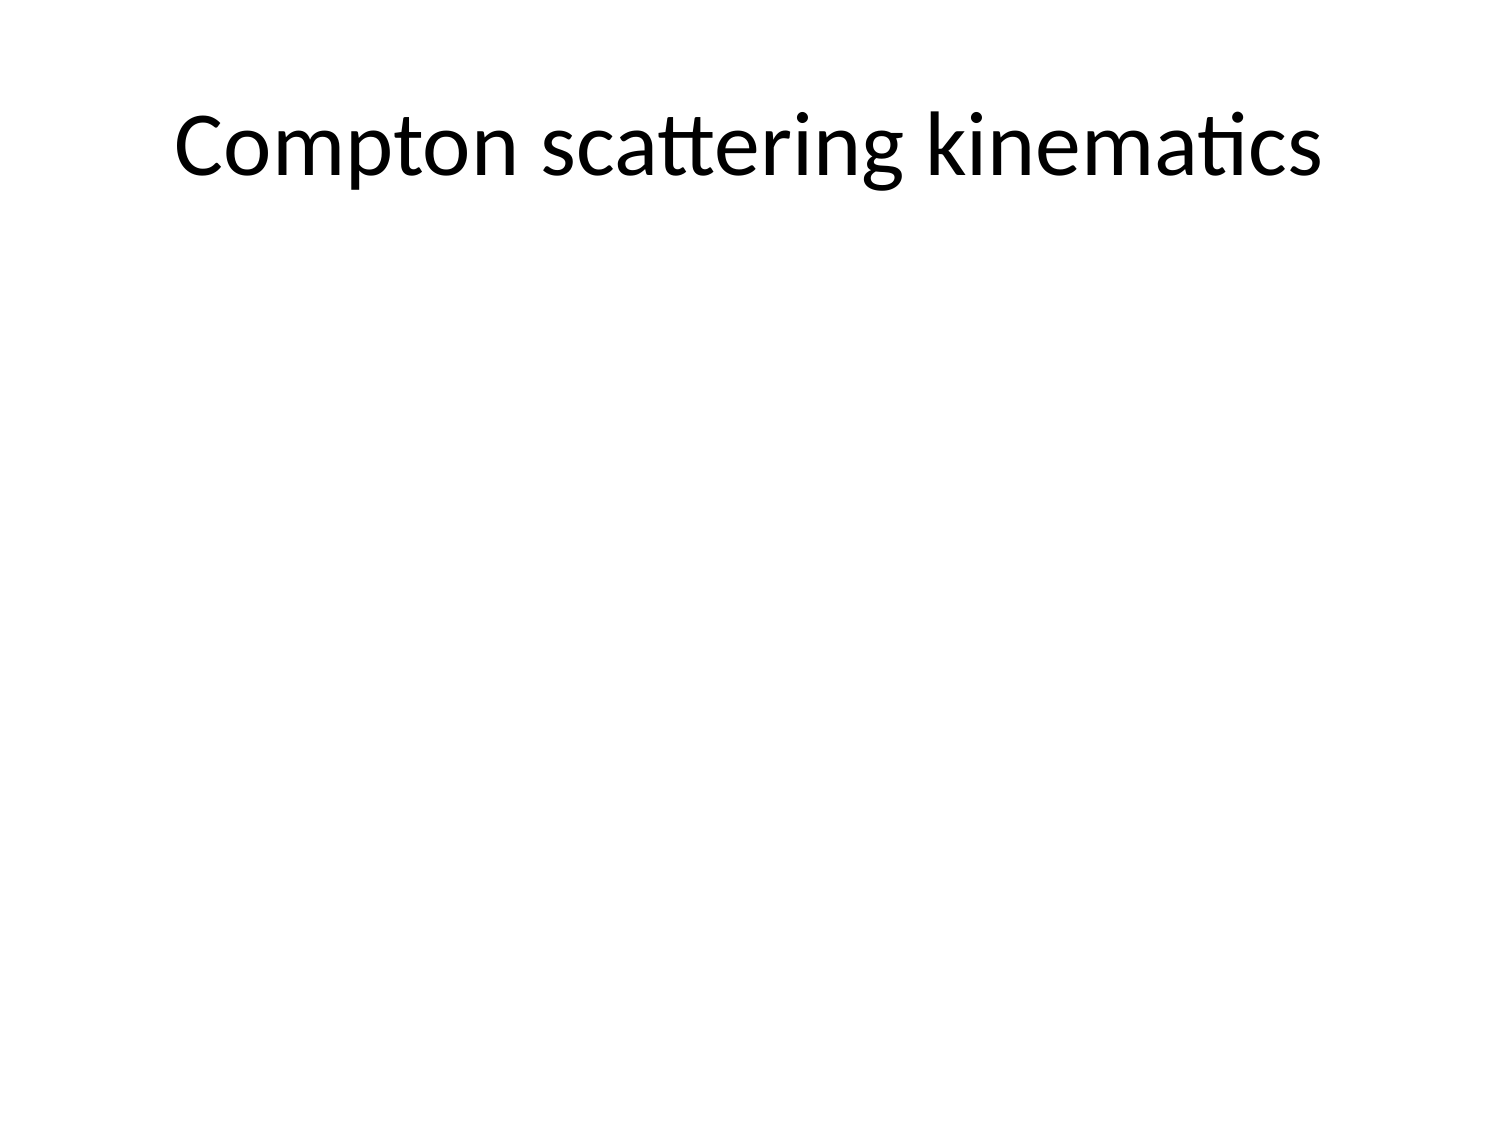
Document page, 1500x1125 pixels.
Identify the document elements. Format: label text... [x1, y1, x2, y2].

title Compton scattering kinematics [75, 45, 1425, 233]
